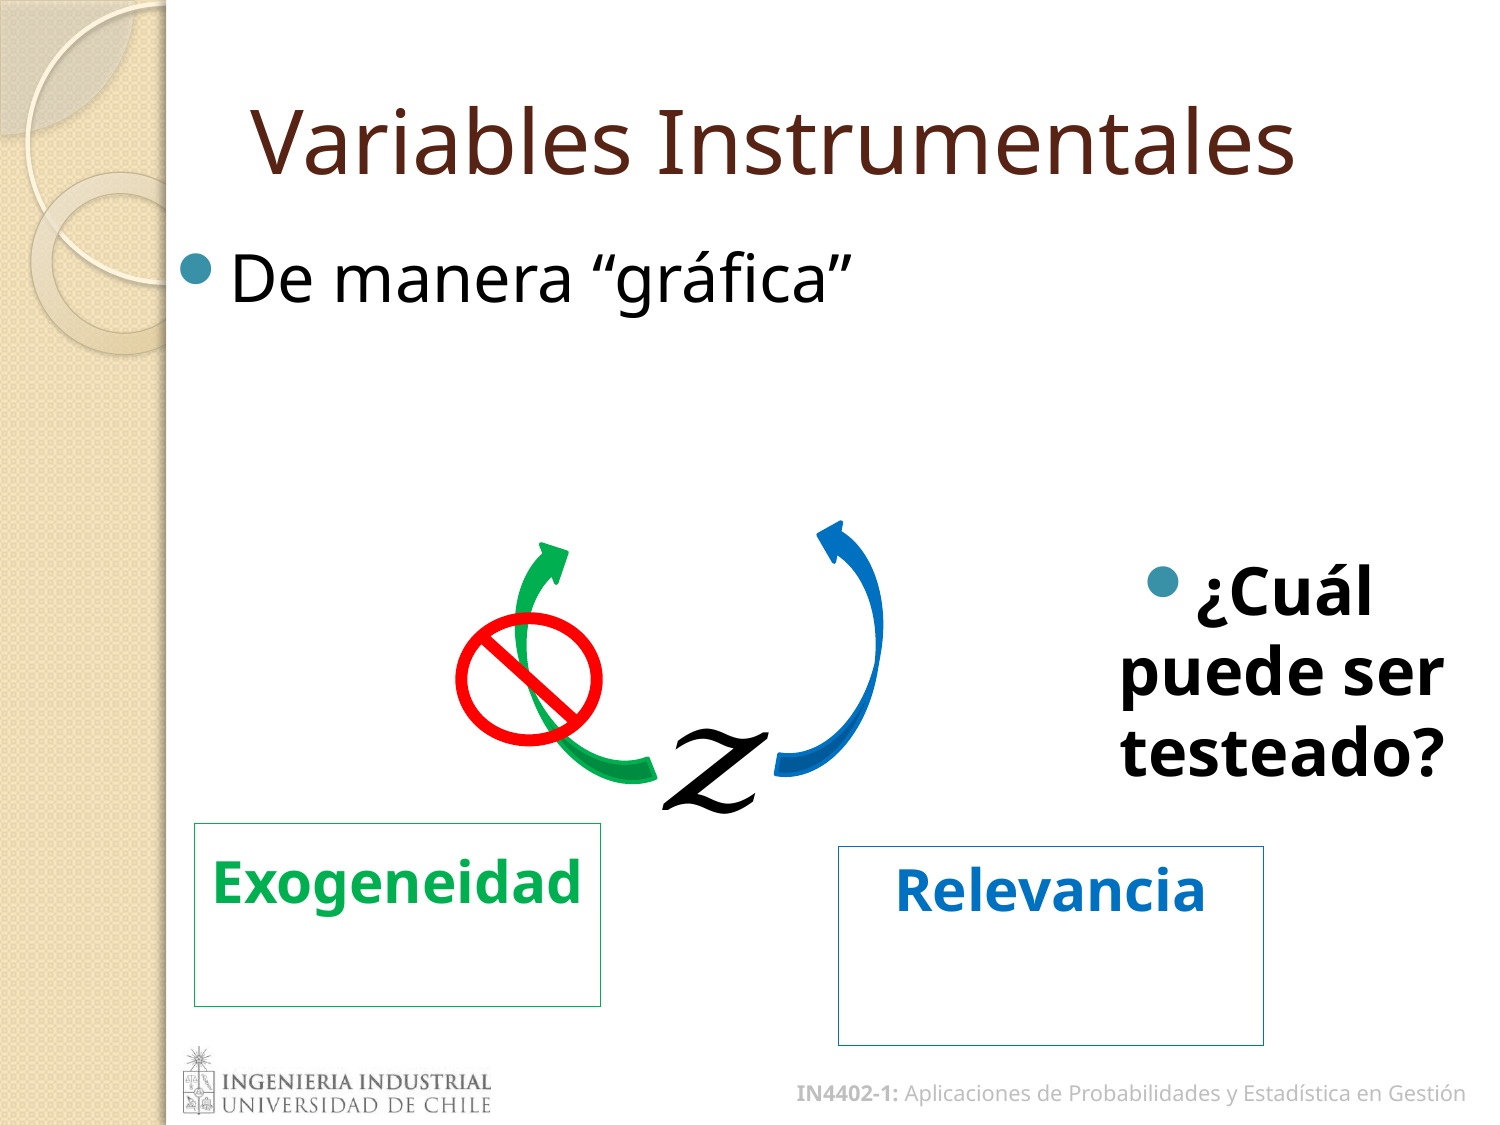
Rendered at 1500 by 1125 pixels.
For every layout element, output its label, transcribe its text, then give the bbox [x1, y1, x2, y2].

text_box [527, 687, 559, 731]
title Variables Instrumentales [235, 45, 1466, 233]
picture [183, 1046, 491, 1115]
text_box [514, 625, 529, 670]
text_box ¿Cuál puede ser testeado? [1005, 541, 1500, 855]
text_box [515, 542, 569, 613]
text_box [455, 612, 603, 747]
text_box [556, 737, 658, 785]
text_box [773, 520, 884, 778]
